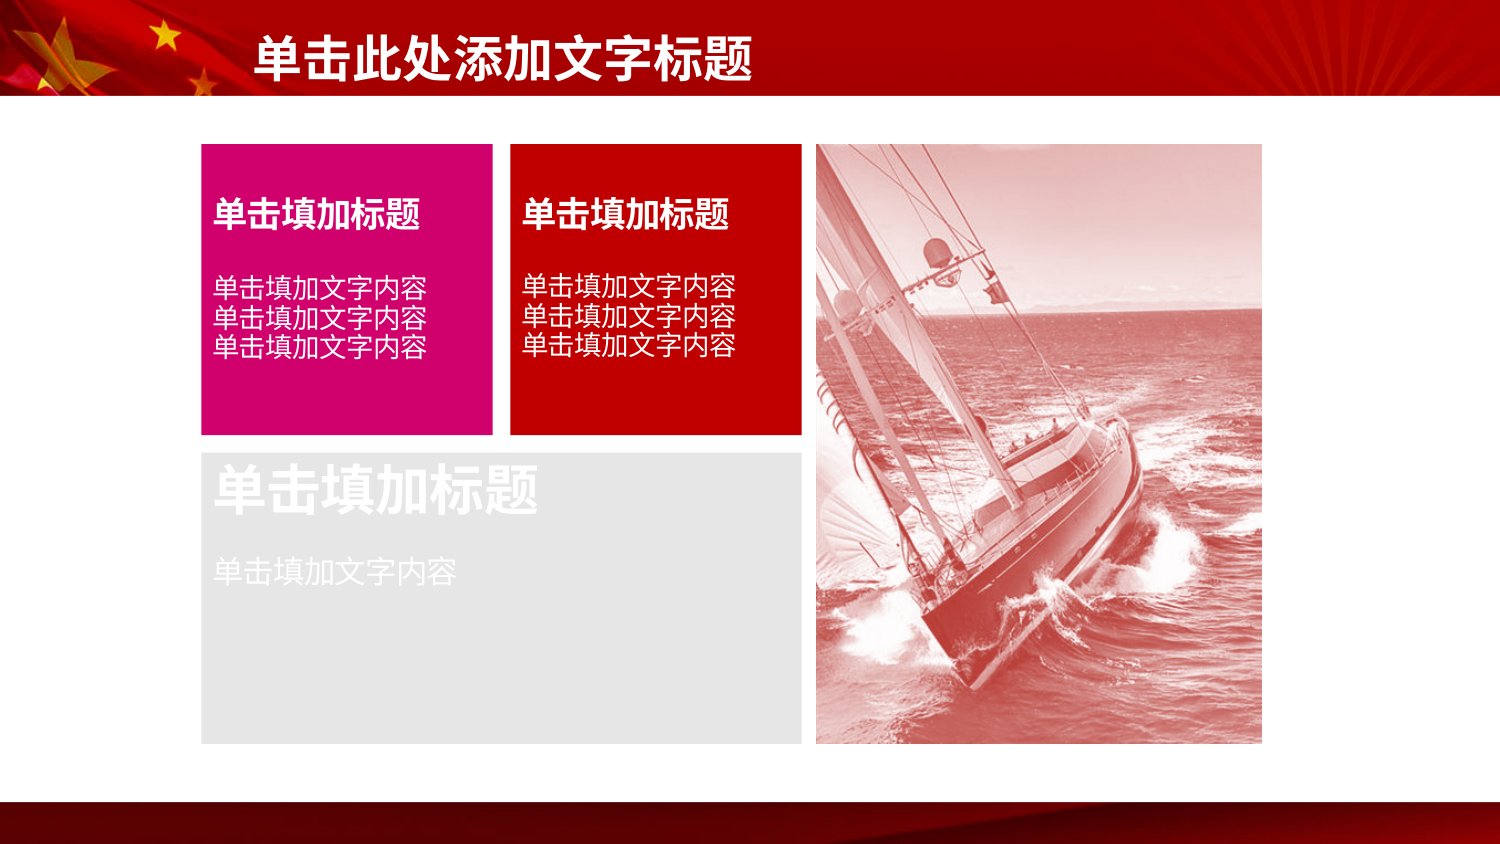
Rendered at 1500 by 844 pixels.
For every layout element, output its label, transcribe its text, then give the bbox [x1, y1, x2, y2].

picture [0, 803, 1500, 844]
text_box 单击此处添加文字标题 [238, 20, 768, 95]
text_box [201, 452, 802, 744]
picture [816, 144, 1262, 744]
text_box 单击填加标题 单击填加文字内容 单击填加文字内容 单击填加文字内容 [201, 144, 493, 436]
text_box 单击填加标题 单击填加文字内容 单击填加文字内容 单击填加文字内容 [510, 144, 802, 436]
picture [0, 0, 1500, 95]
